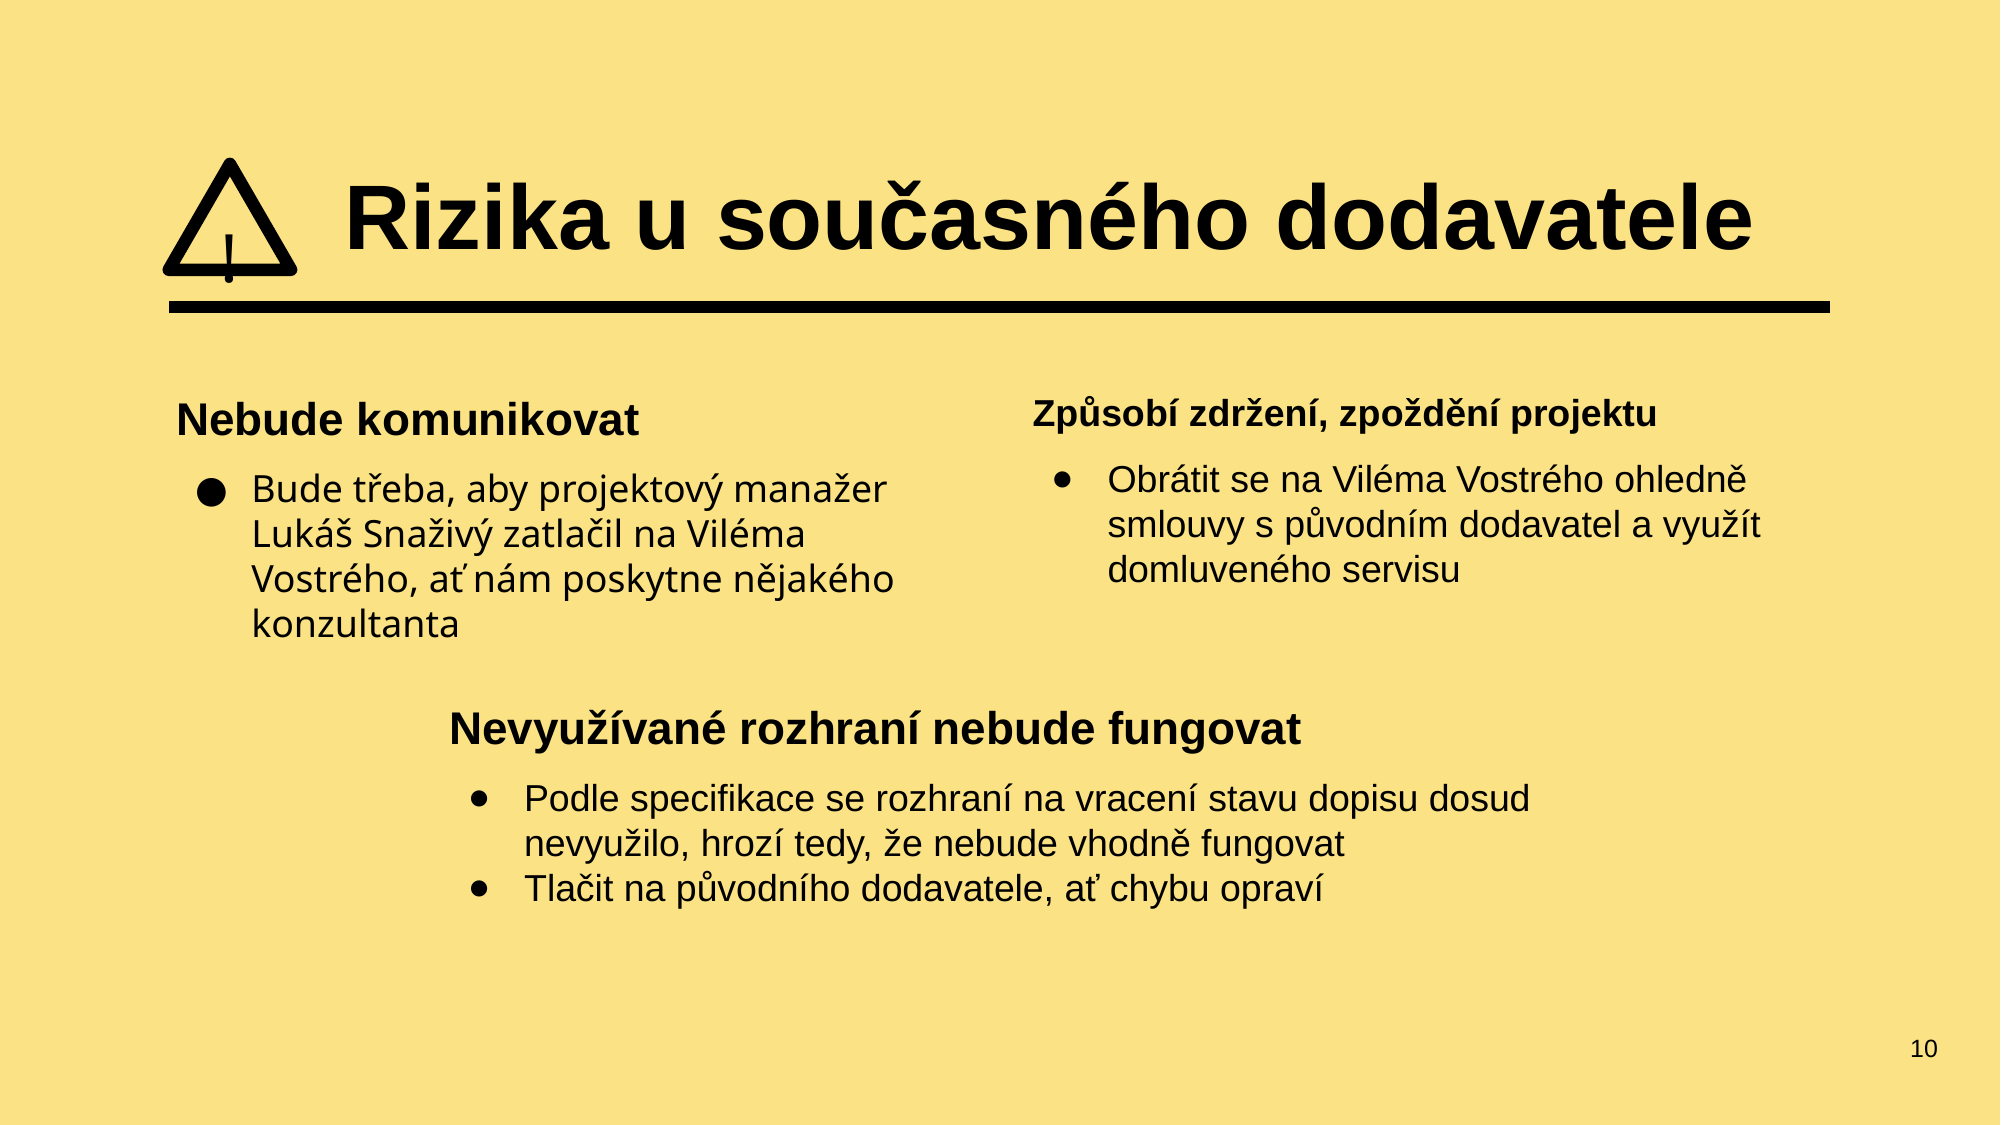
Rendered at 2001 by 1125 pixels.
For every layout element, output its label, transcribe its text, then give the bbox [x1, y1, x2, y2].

title Rizika u současného dodavatele [344, 163, 1825, 270]
list Nevyužívané rozhraní nebude fungovat Podle specifikace se rozhraní na vracení stavu dopisu dosud nevyužilo, hrozí tedy, že nebude vhodně fungovat Tlačit na původního dodavatele, ať chybu opraví [434, 690, 1566, 1000]
list Způsobí zdržení, zpoždění projektu Obrátit se na Viléma Vostrého ohledně smlouvy s původním dodavatel a využít domluveného servisu [1017, 381, 1825, 631]
text_box ! [168, 163, 292, 270]
list Nebude komunikovat Bude třeba, aby projektový manažer Lukáš Snaživý zatlačil na Viléma Vostrého, ať nám poskytne nějakého konzultanta [161, 381, 969, 611]
slide_number 10 [1885, 1032, 1954, 1063]
